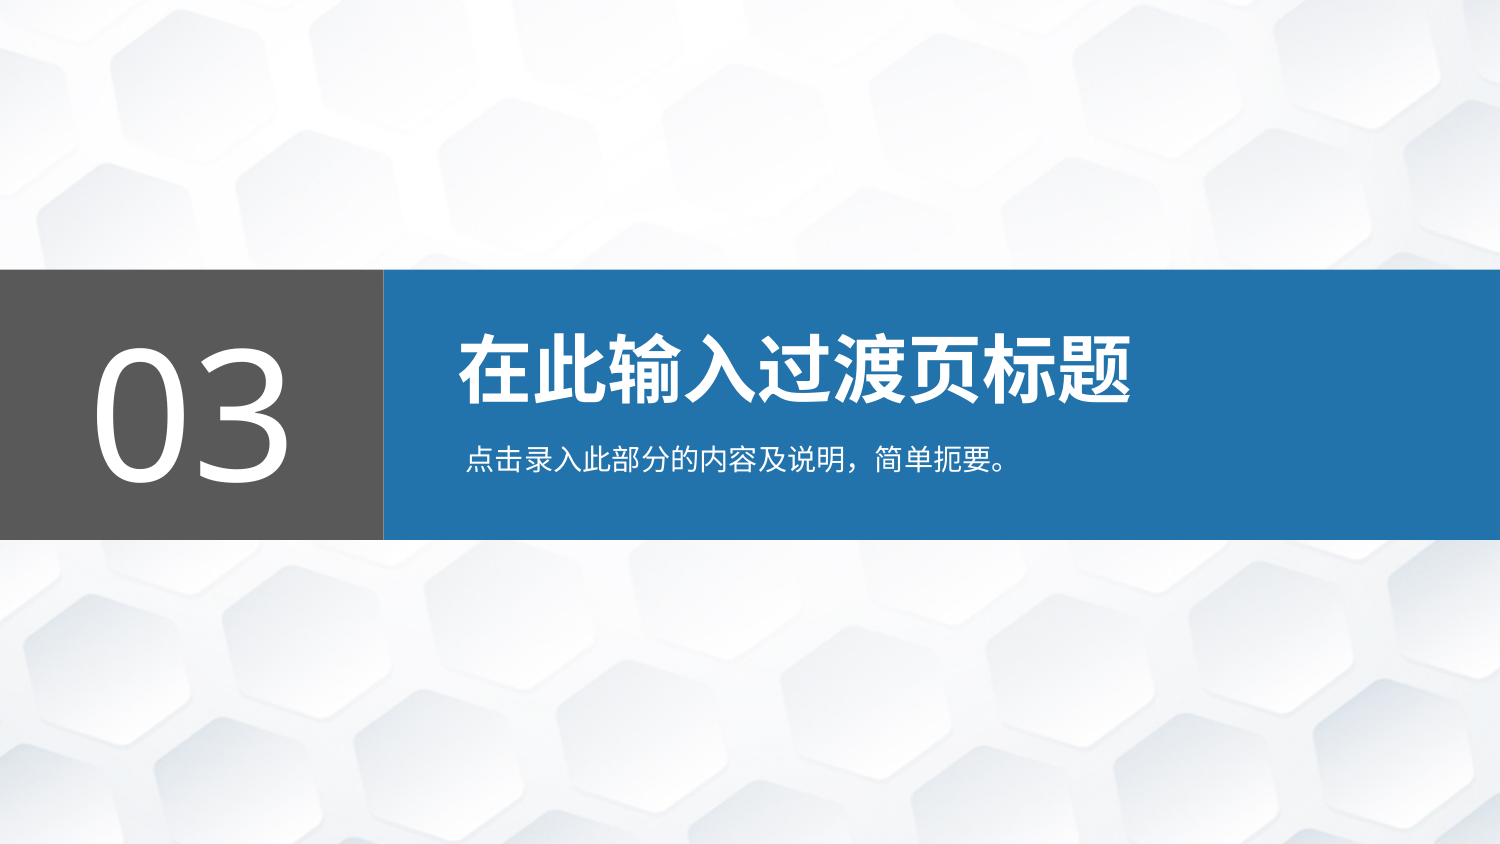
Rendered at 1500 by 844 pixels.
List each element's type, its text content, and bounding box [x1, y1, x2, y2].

picture [0, 540, 1500, 844]
text_box 在此输入过渡页标题 [442, 315, 1240, 421]
text_box [386, 269, 1500, 540]
text_box 点击录入此部分的内容及说明，简单扼要。 [450, 433, 1240, 484]
text_box 03 [73, 290, 313, 526]
text_box [0, 267, 386, 542]
picture [0, 0, 1500, 269]
